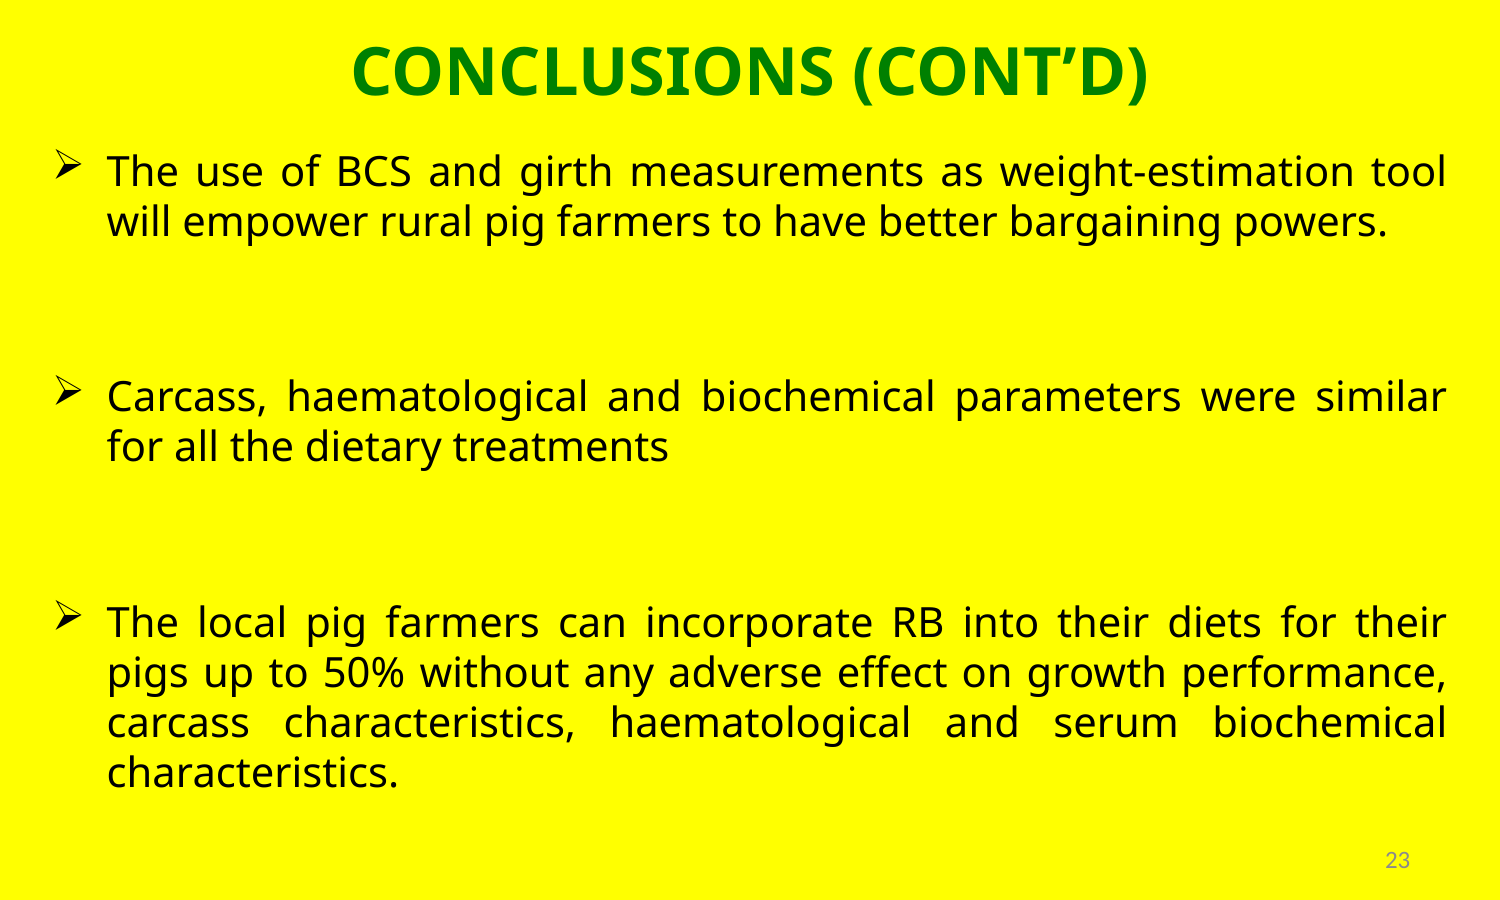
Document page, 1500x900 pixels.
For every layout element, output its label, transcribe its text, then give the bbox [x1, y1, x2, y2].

title CONCLUSIONS (CONT’D) [0, 0, 1500, 138]
slide_number 23 [1074, 834, 1425, 882]
list The use of BCS and girth measurements as weight-estimation tool will empower rural pig farmers to have better bargaining powers. Carcass, haematological and biochemical parameters were similar for all the dietary treatments The local pig farmers can incorporate RB into their diets for their pigs up to 50% without any adverse effect on growth performance, carcass characteristics, haematological and serum biochemical characteristics. [37, 137, 1463, 825]
